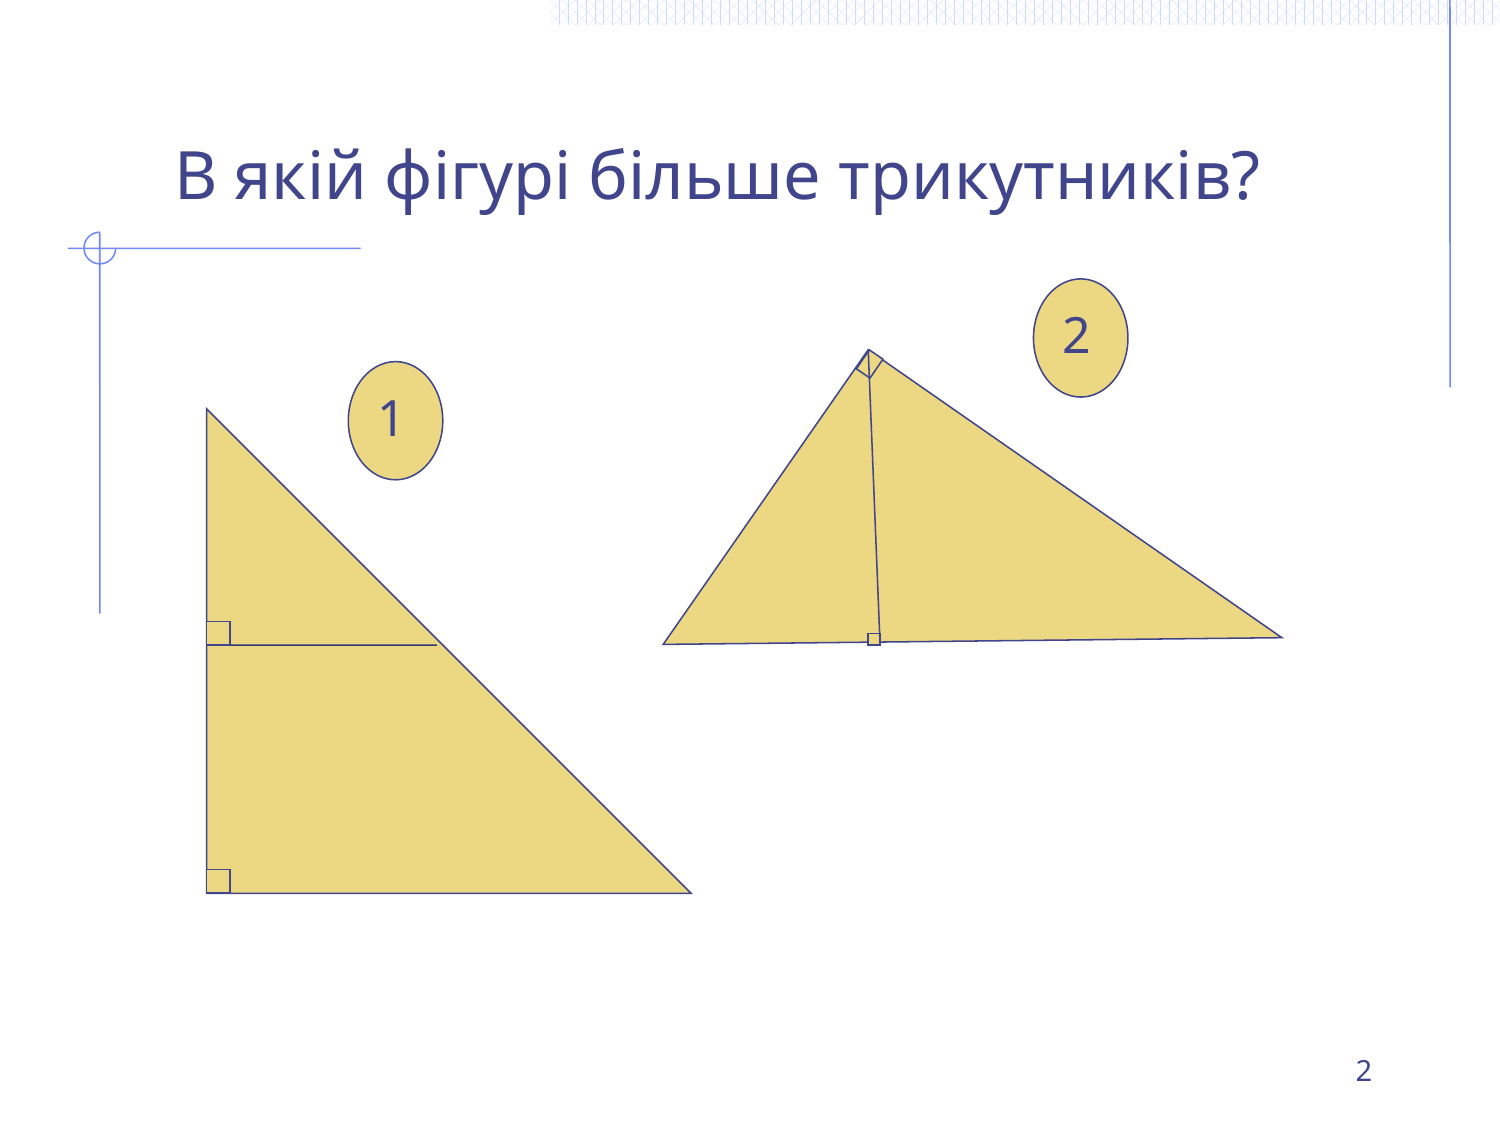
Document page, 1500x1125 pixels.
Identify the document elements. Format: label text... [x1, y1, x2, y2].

text_box [884, 361, 1282, 643]
text_box [206, 408, 691, 894]
text_box [663, 358, 863, 645]
text_box [856, 360, 862, 373]
text_box [206, 869, 231, 894]
text_box [206, 621, 231, 646]
slide_number 2 [1074, 1024, 1388, 1101]
text_box В якій фігурі більше трикутників? [159, 125, 1306, 221]
text_box 2 [1033, 278, 1128, 398]
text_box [867, 349, 881, 640]
text_box 1 [348, 361, 443, 480]
